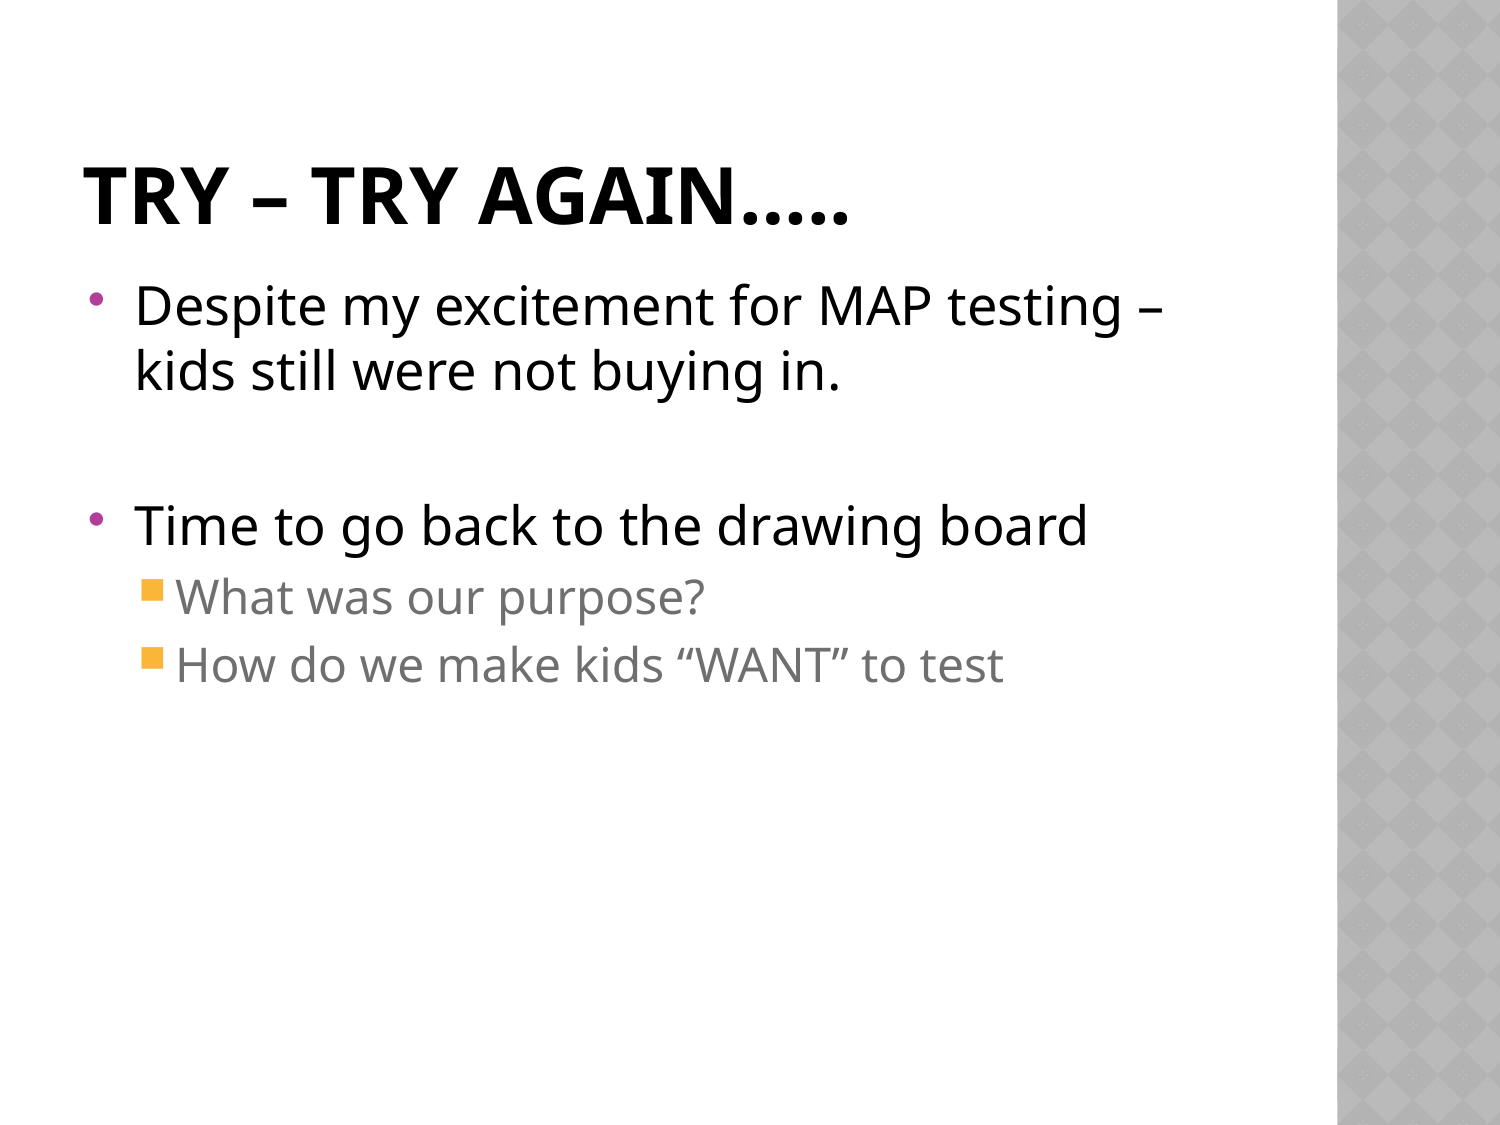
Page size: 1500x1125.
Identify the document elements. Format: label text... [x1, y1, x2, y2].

list Despite my excitement for MAP testing – kids still were not buying in. Time to go back to the drawing board What was our purpose? How do we make kids “WANT” to test [75, 264, 1263, 1059]
title Try – try Again….. [75, 52, 1263, 240]
